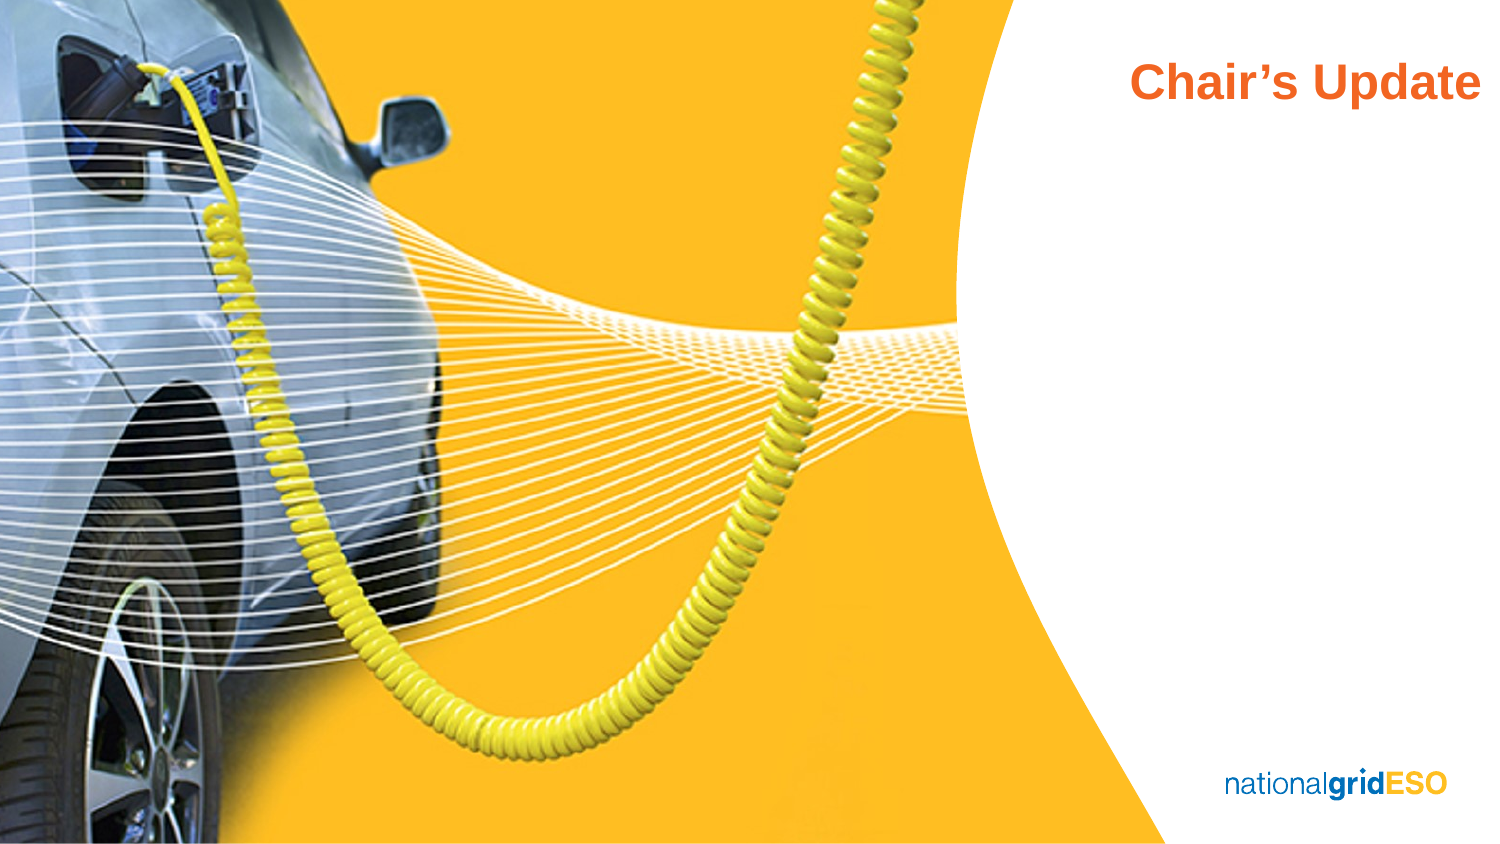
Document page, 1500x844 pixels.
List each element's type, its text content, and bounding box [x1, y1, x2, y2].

text_box Chair’s Update [1170, 61, 1483, 111]
picture [0, 0, 1166, 844]
